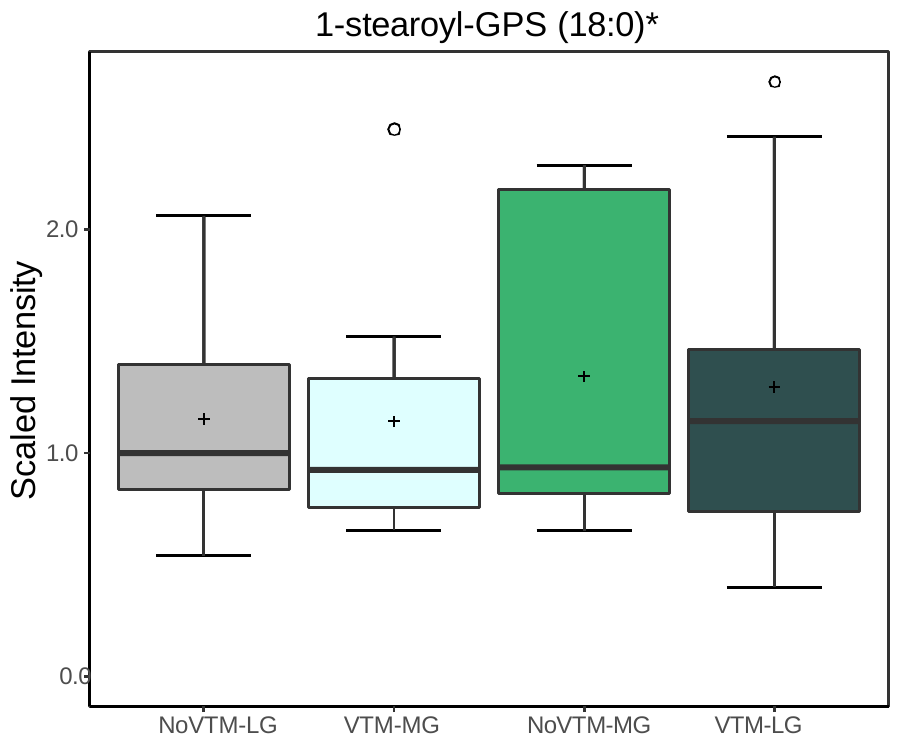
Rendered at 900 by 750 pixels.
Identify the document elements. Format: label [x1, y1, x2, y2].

slide_number [156, 713, 290, 750]
text_box [44, 211, 82, 243]
text_box [83, 50, 891, 738]
text_box [1, 256, 82, 503]
text_box [313, 0, 665, 44]
footer [57, 661, 95, 750]
